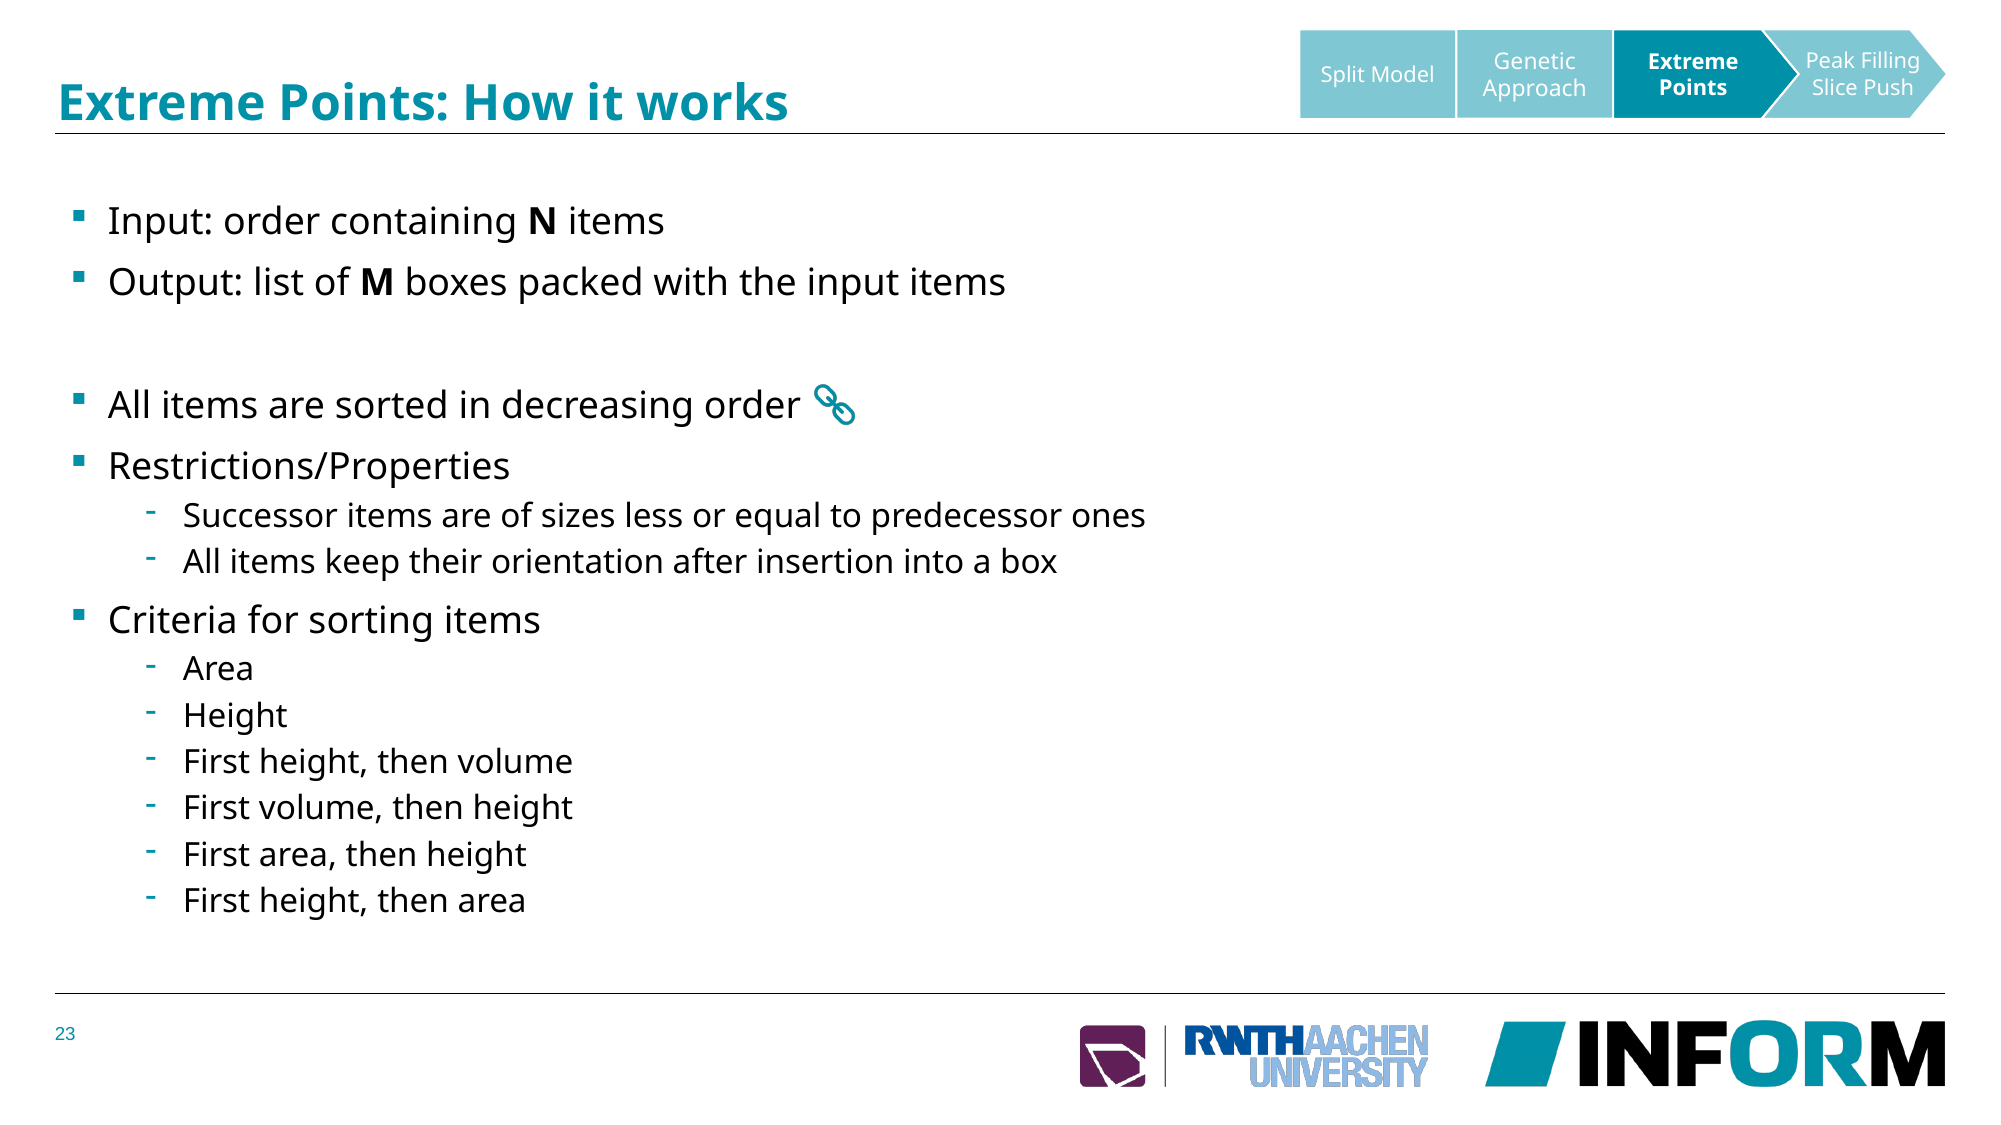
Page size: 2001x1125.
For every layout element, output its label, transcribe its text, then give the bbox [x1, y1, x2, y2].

picture [1485, 1020, 1945, 1087]
title Extreme Points: How it works [42, 70, 1948, 143]
list Input: order containing N items​ Output: list of M boxes packed with the input items​ All items are sorted in decreasing order Restrictions/Properties Successor items are of sizes less or equal to predecessor ones​ All items keep their orientation after insertion into a box​ Criteria​ for sorting items Area​ Height​ First height, then volume​ First volume, then height​ First area, then height​ First height, then area​ [55, 157, 1948, 965]
picture [806, 376, 863, 433]
picture [1080, 1025, 1428, 1087]
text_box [1300, 29, 1948, 119]
